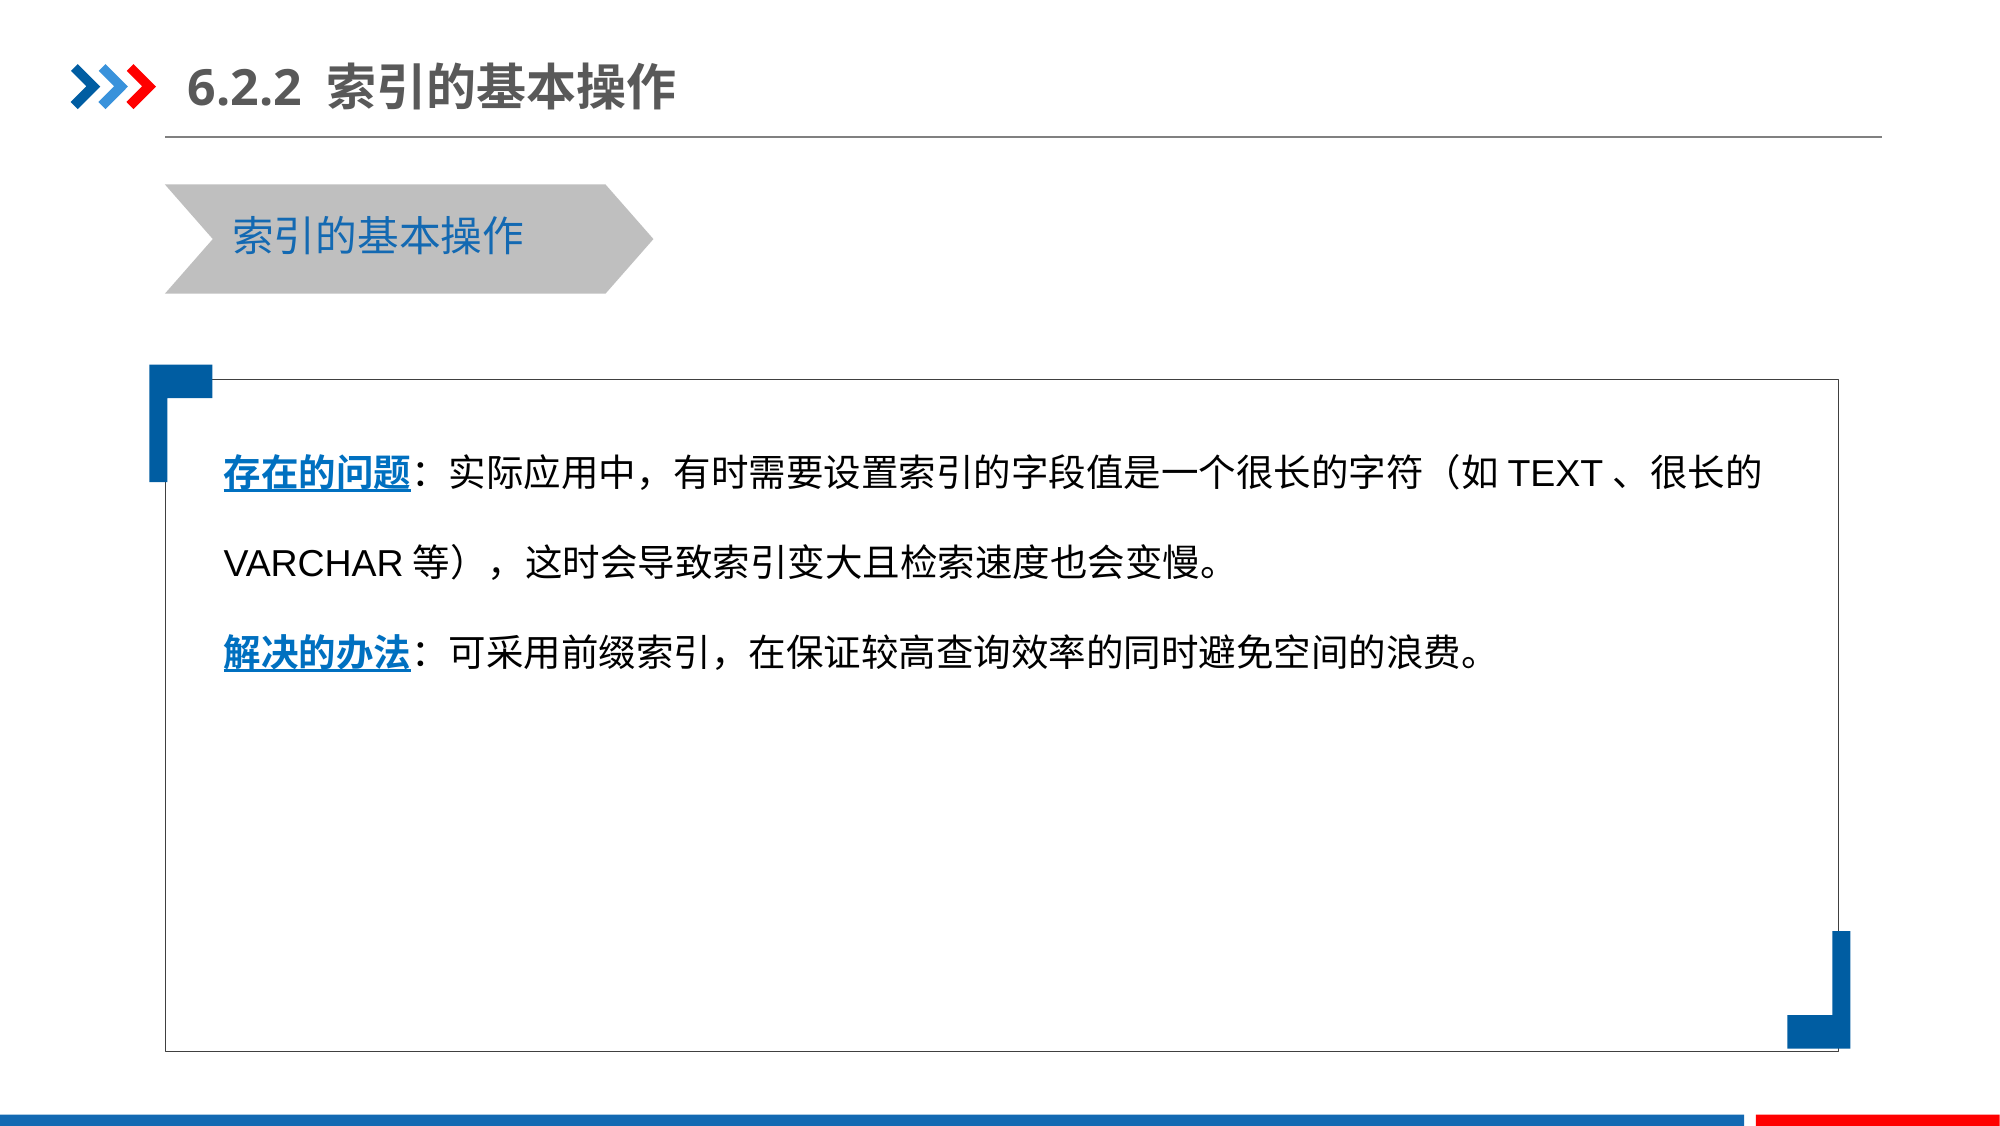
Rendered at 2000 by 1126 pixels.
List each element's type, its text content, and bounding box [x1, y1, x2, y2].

text_box 索引的基本操作 [217, 202, 539, 317]
text_box [164, 184, 654, 294]
text_box [1785, 929, 1852, 1051]
text_box 6.2.2 索引的基本操作 [187, 43, 827, 127]
text_box [147, 363, 215, 484]
text_box [163, 378, 1841, 1053]
